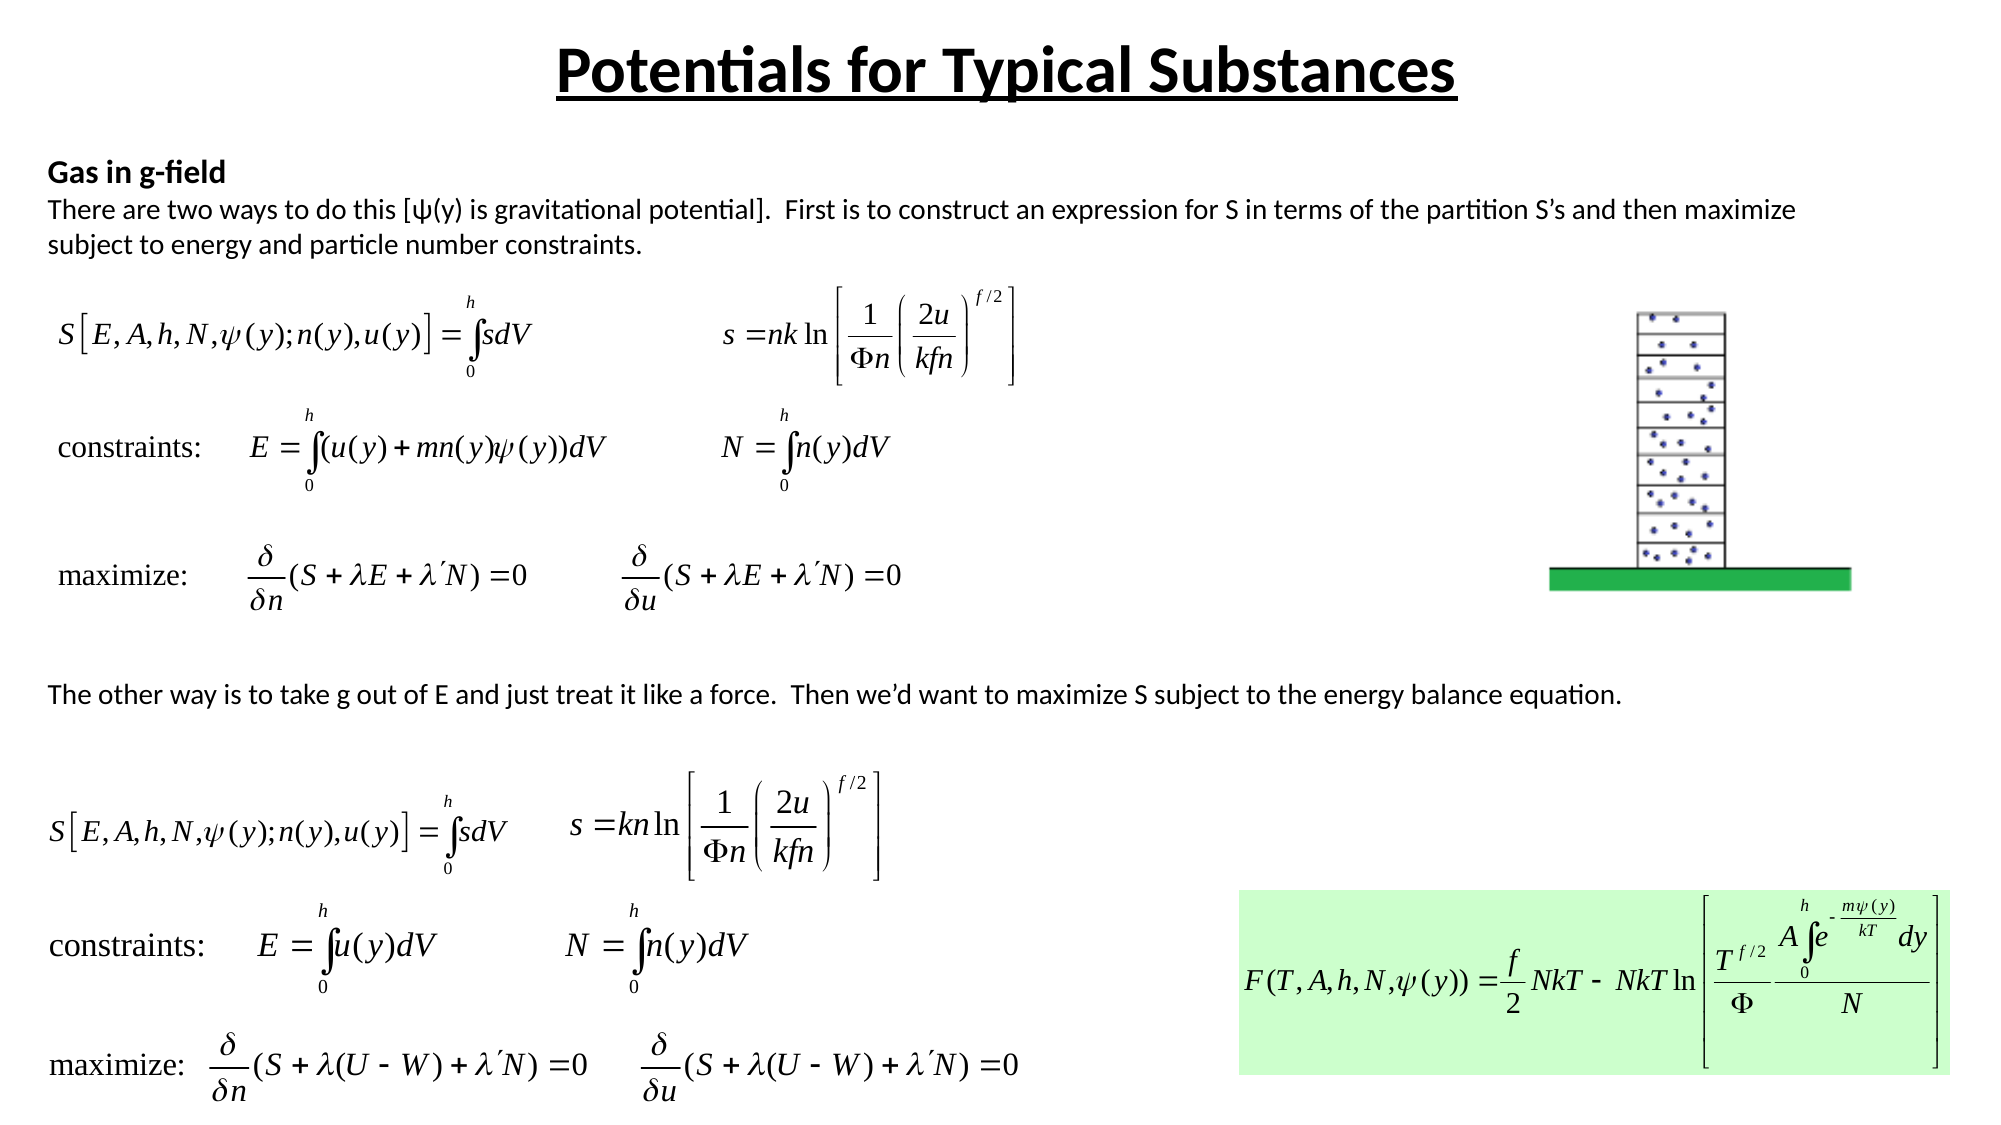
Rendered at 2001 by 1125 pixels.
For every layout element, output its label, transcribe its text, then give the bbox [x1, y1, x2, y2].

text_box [53, 279, 1027, 393]
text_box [1238, 889, 1951, 1076]
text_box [44, 788, 515, 883]
text_box Gas in g-field There are two ways to do this [ψ(y) is gravitational potential]. First is to construct an expression for S in terms of the partition S’s and then maximize subject to energy and particle number constraints. [33, 142, 1840, 268]
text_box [53, 536, 906, 617]
text_box Potentials for Typical Substances [526, 24, 1487, 114]
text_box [53, 402, 899, 500]
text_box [563, 764, 892, 890]
picture [1532, 293, 1884, 617]
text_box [44, 896, 758, 1002]
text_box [44, 1024, 1027, 1109]
text_box The other way is to take g out of E and just treat it like a force. Then we’d want to maximize S subject to the energy balance equation. [32, 667, 1698, 718]
